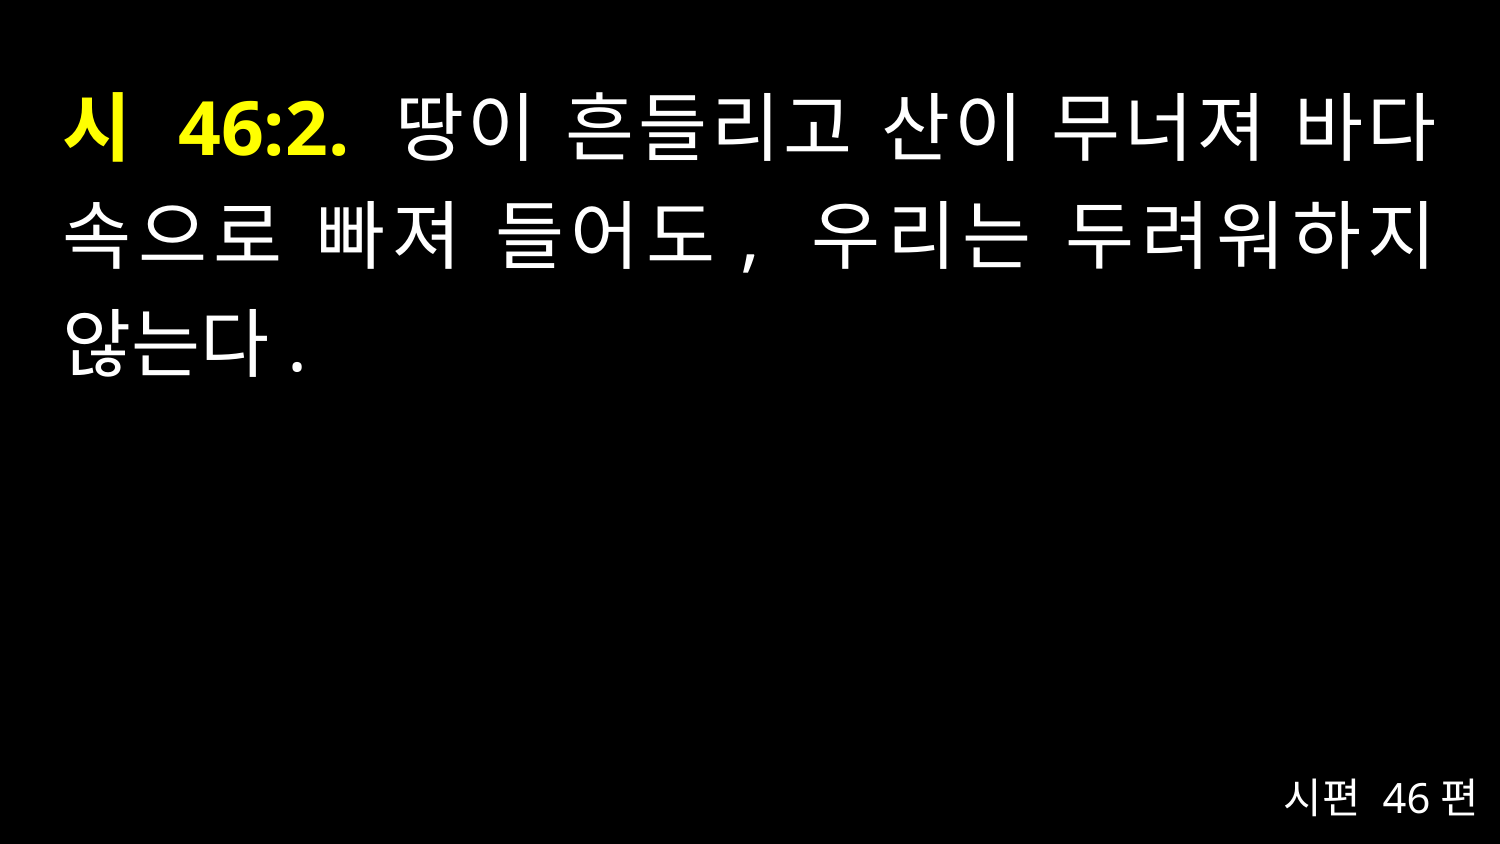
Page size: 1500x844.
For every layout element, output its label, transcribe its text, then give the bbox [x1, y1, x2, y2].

title 시 46:2. 땅이 흔들리고 산이 무너져 바다 속으로 빠져 들어도, 우리는 두려워하지 않는다. [0, 0, 1500, 844]
subtitle 시편 46편 [916, 770, 1500, 844]
